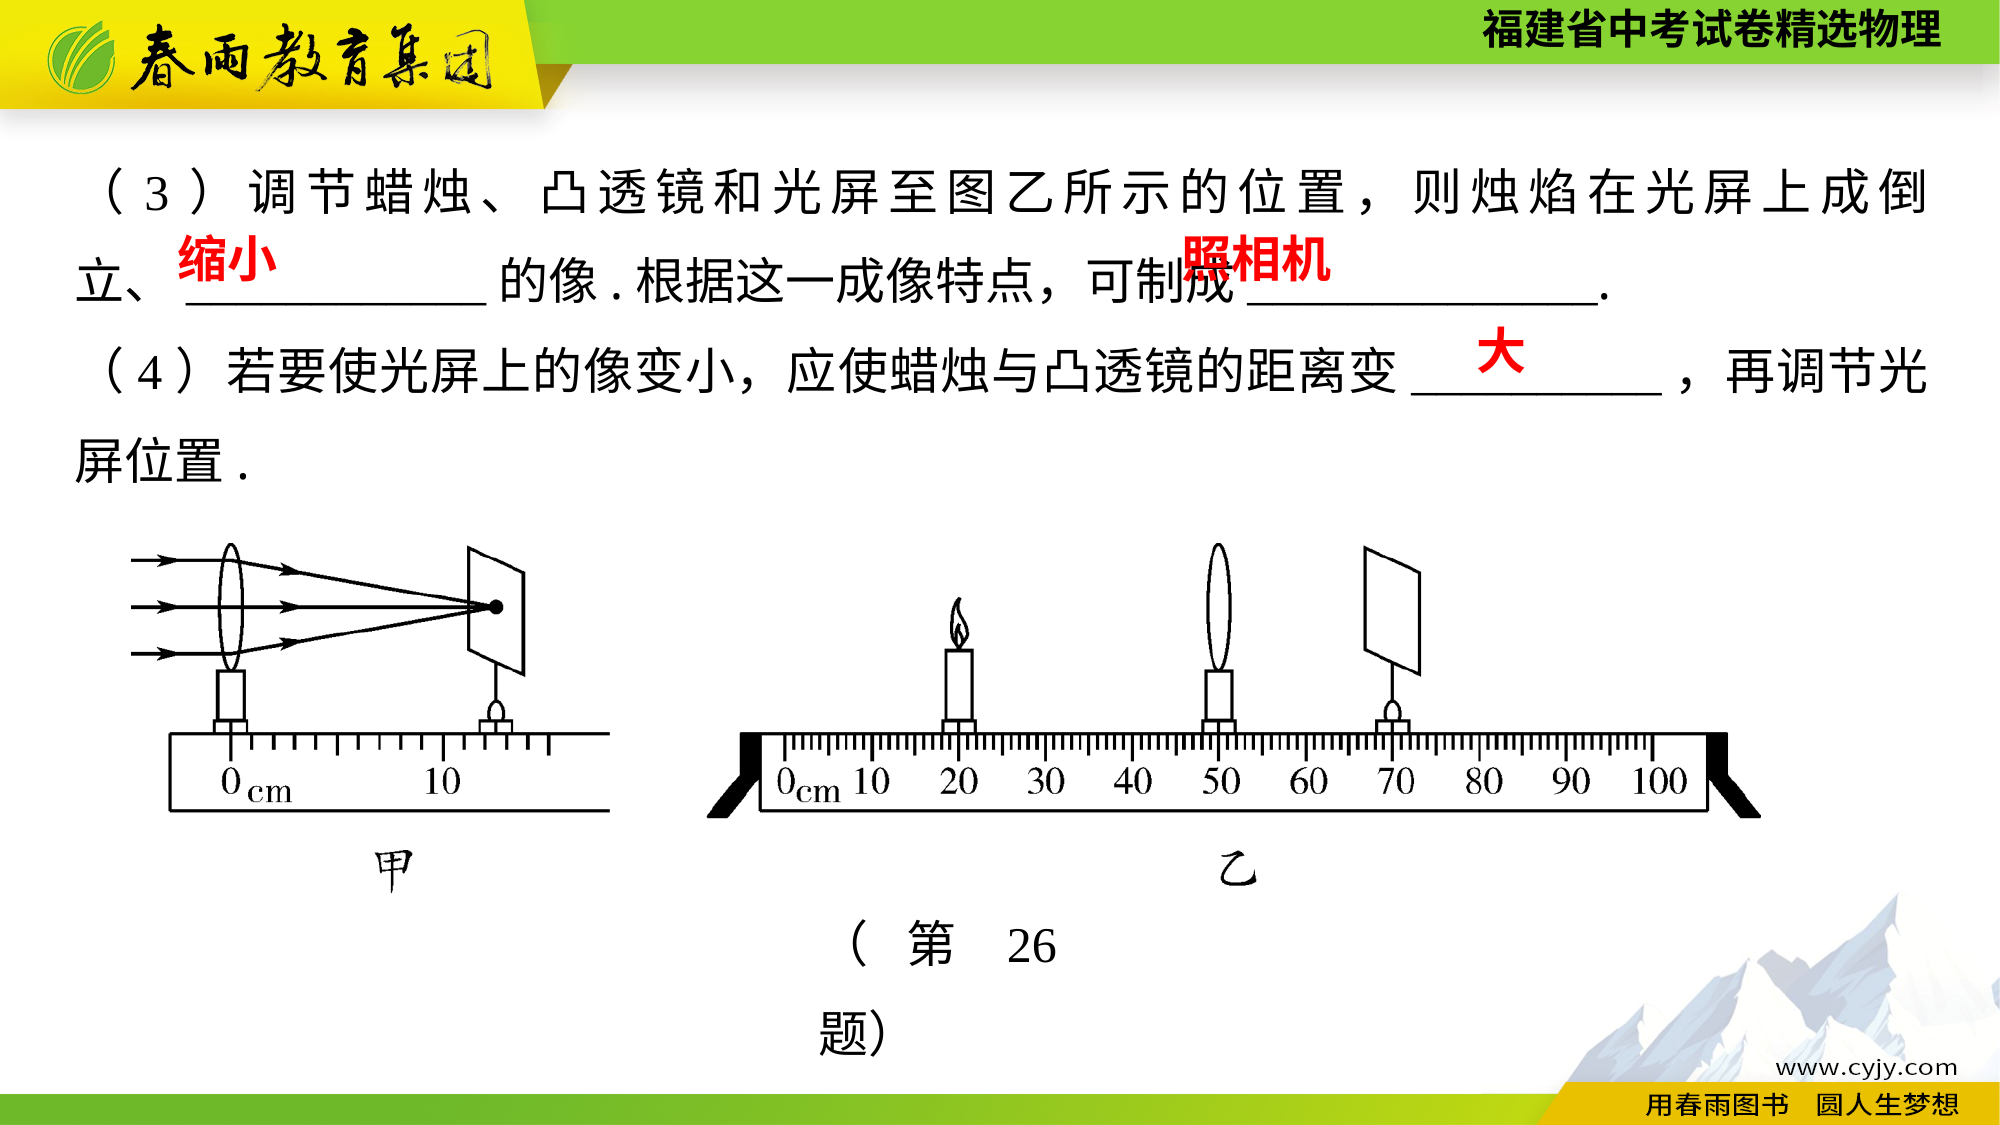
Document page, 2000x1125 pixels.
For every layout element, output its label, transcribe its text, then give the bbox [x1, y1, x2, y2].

text_box 照相机 [1166, 219, 1347, 295]
picture [0, 0, 2000, 1125]
text_box 大 [1461, 311, 1592, 387]
list （3）调节蜡烛、凸透镜和光屏至图乙所示的位置，则烛焰在光屏上成倒立、____________的像.根据这一成像特点，可制成______________. （4）若要使光屏上的像变小，应使蜡烛与凸透镜的距离变__________，再调节光屏位置. [59, 122, 1944, 502]
text_box 缩小 [162, 219, 292, 295]
text_box （第26题） [803, 905, 1084, 981]
